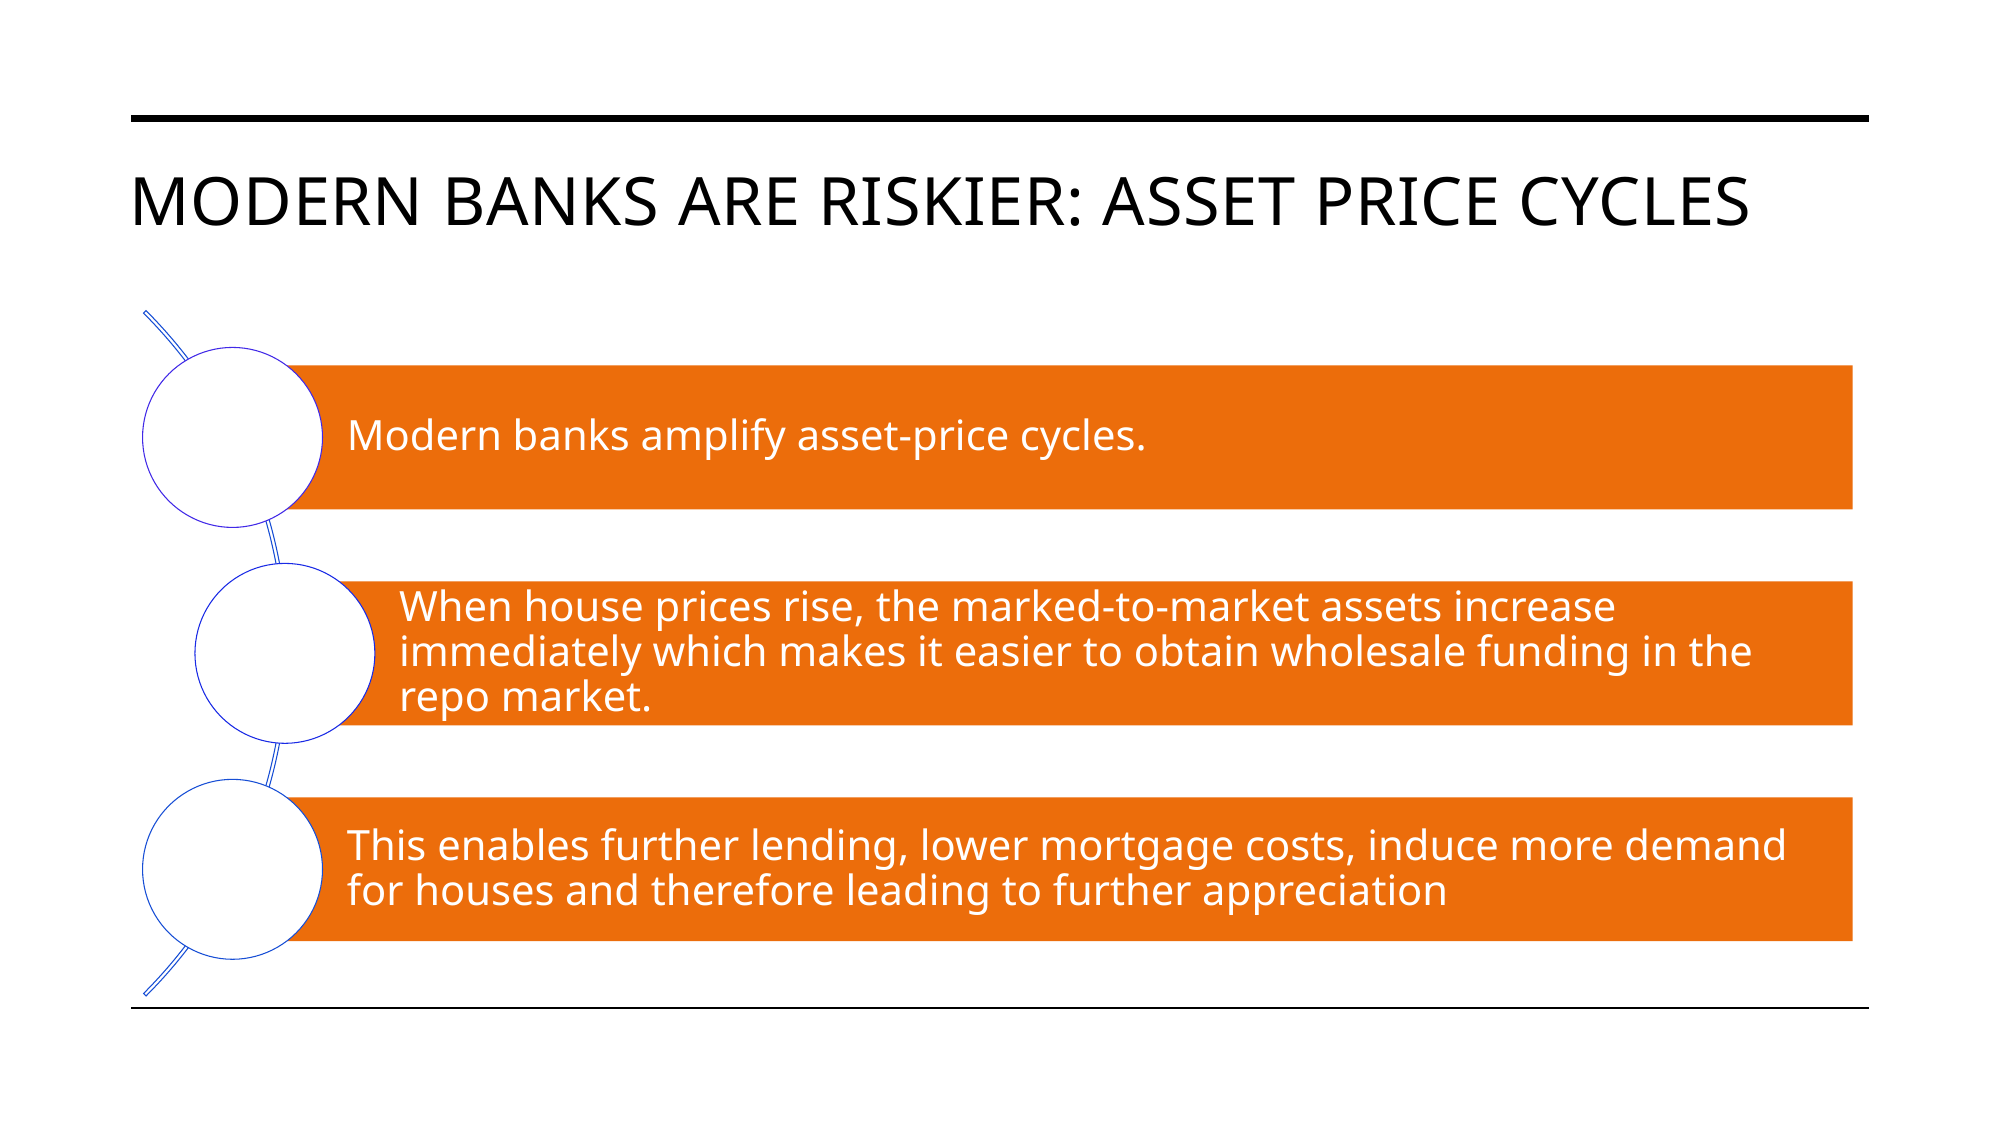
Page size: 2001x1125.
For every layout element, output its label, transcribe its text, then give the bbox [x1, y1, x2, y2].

title Modern Banks are riskier: asset price cycles [114, 151, 1869, 236]
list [132, 293, 1863, 1014]
